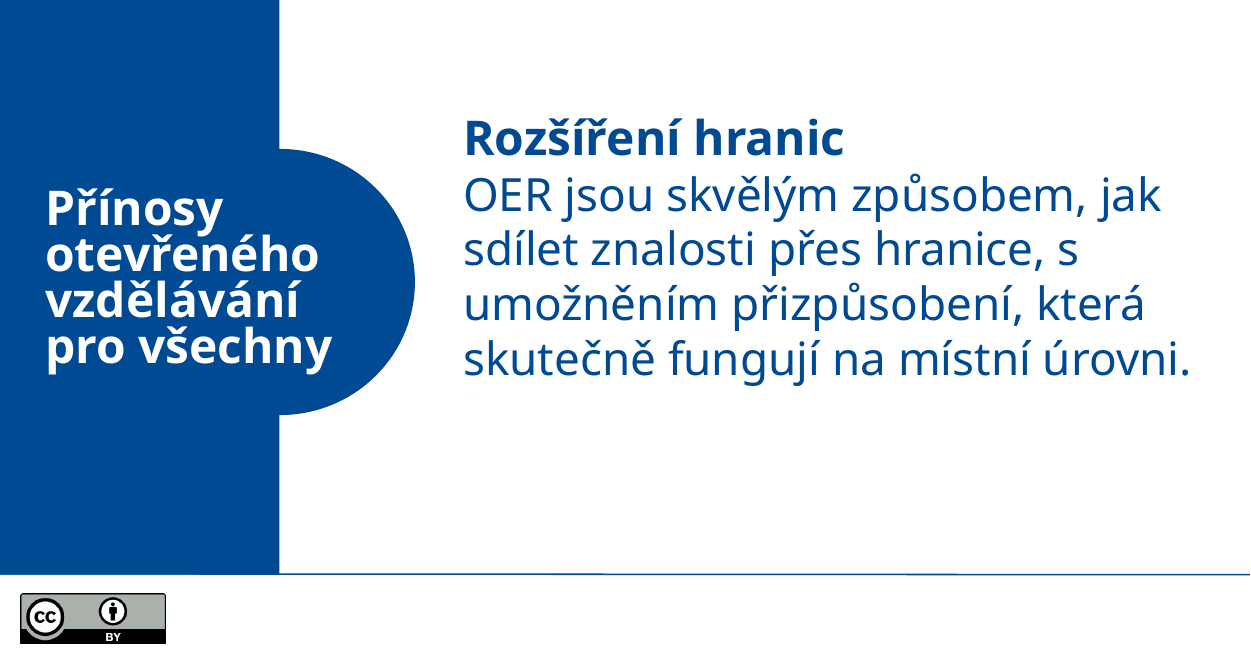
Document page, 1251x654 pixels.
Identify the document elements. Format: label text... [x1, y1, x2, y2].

picture [20, 592, 166, 645]
text_box [0, 0, 280, 573]
text_box [198, 388, 362, 416]
text_box Rozšíření hranic OER jsou skvělým způsobem, jak sdílet znalosti přes hranice, s umožněním přizpůsobení, která skutečně fungují na místní úrovni. [448, 92, 1218, 400]
text_box [400, 221, 415, 343]
text_box [203, 148, 358, 173]
text_box Přínosy otevřeného vzdělávání pro všechny [30, 173, 400, 388]
text_box [0, 582, 1250, 654]
